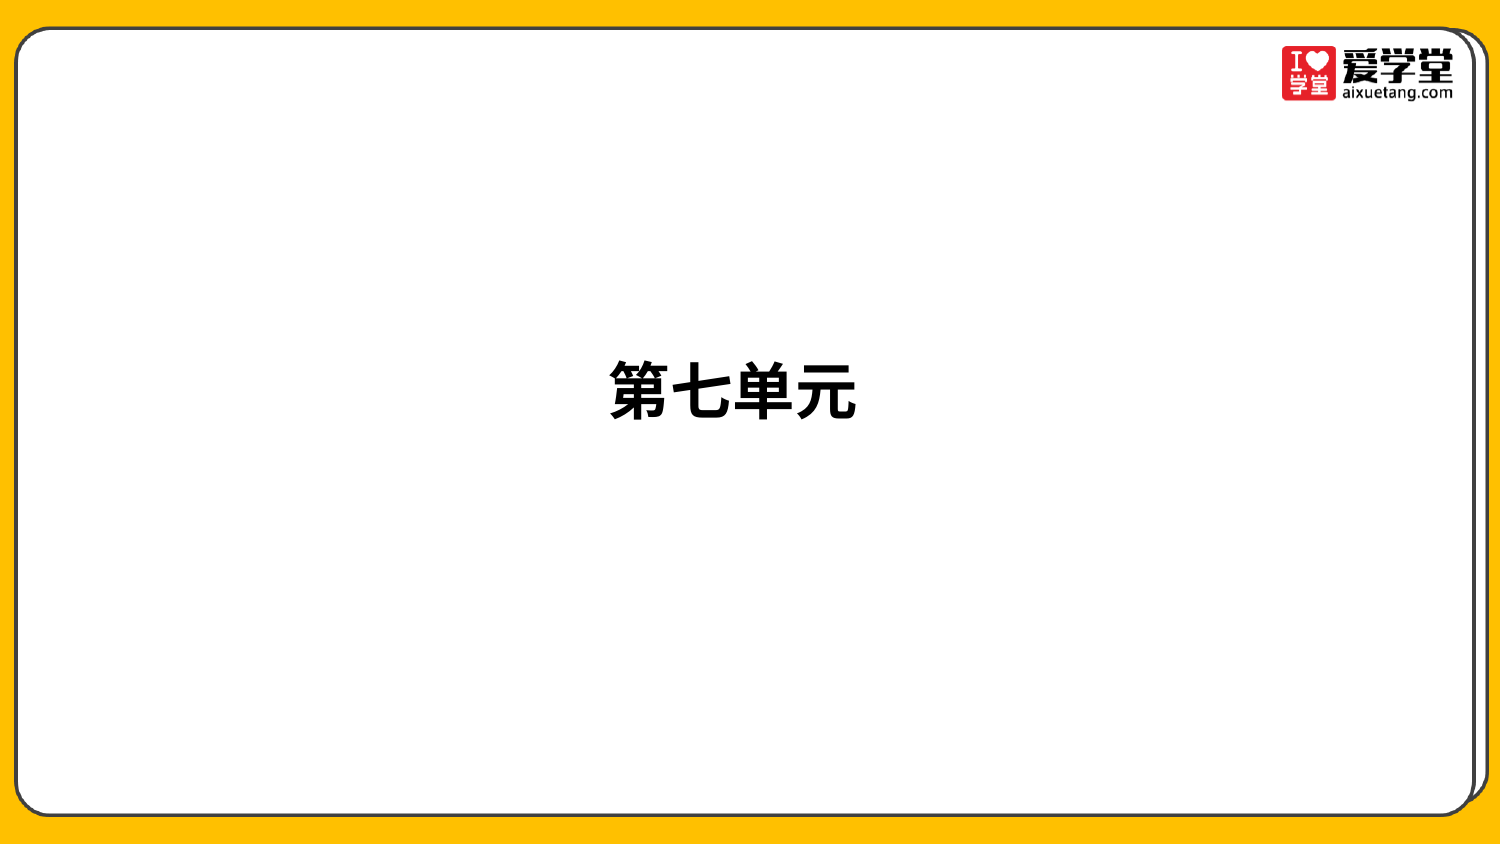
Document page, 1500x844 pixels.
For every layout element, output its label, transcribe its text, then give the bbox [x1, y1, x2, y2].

text_box 第七单元 [596, 309, 963, 433]
picture [0, 0, 1500, 844]
